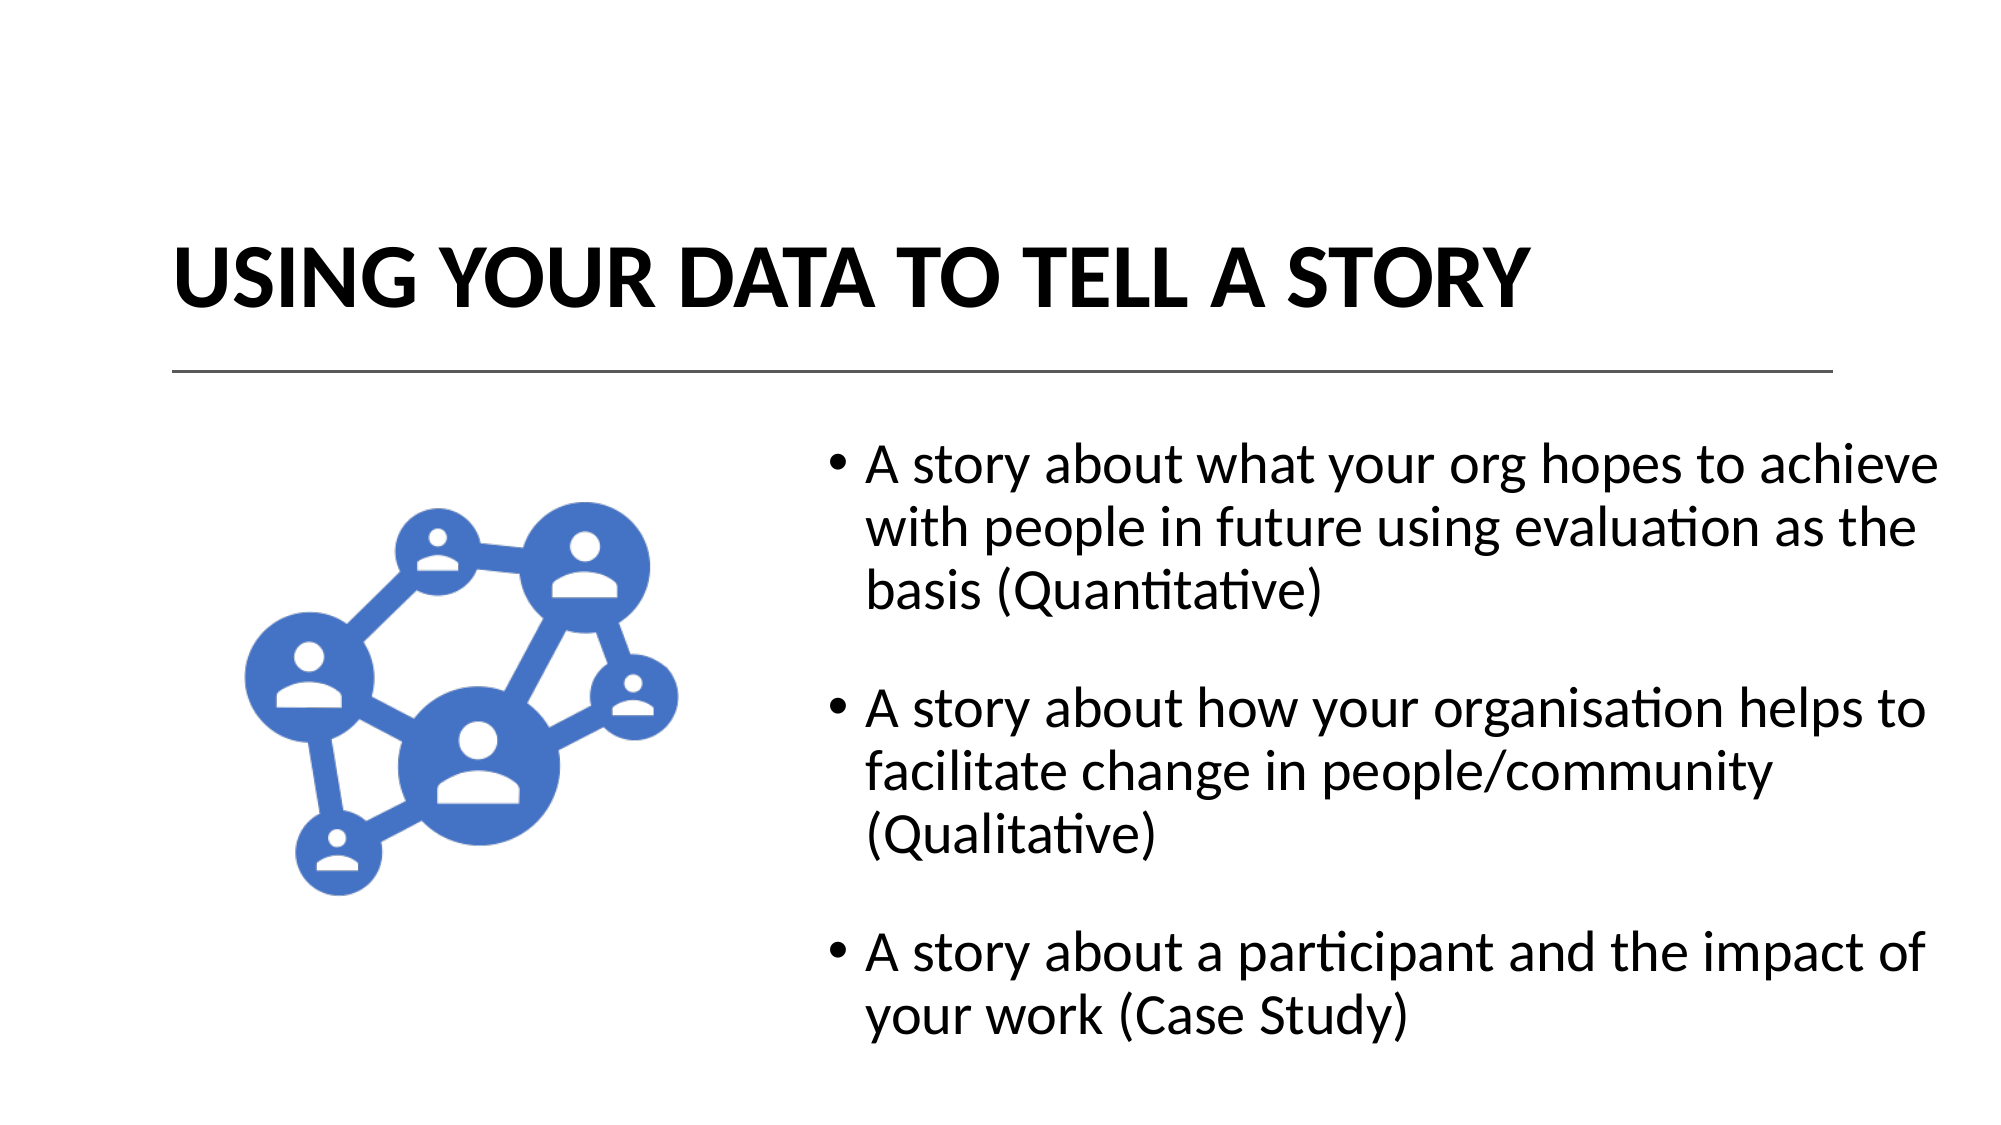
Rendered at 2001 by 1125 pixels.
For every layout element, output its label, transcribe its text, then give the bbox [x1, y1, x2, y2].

picture [218, 460, 700, 942]
title USING YOUR DATA TO TELL A STORY [157, 160, 1895, 335]
list A story about what your org hopes to achieve with people in future using evaluation as the basis (Quantitative) A story about how your organisation helps to facilitate change in people/community (Qualitative) A story about a participant and the impact of your work (Case Study) [812, 334, 1970, 1099]
